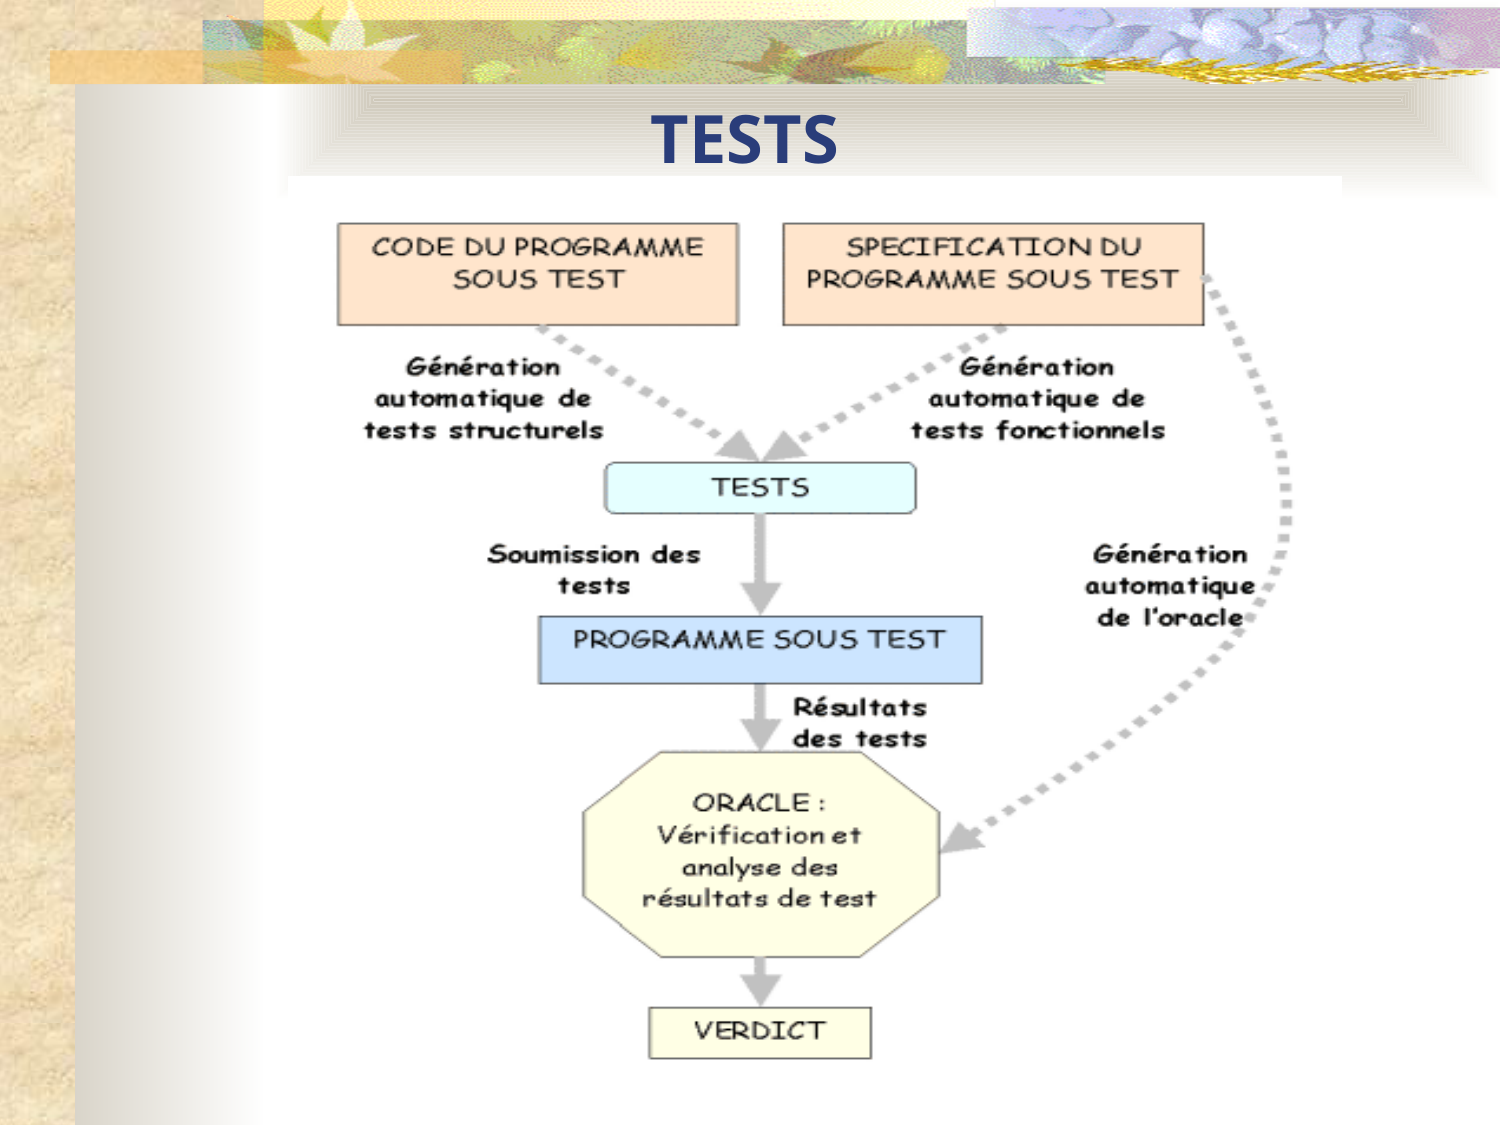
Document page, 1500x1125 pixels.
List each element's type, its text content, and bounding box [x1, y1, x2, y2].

picture [288, 176, 1343, 1097]
title TESTS [107, 96, 1383, 185]
picture [0, 0, 1500, 1125]
